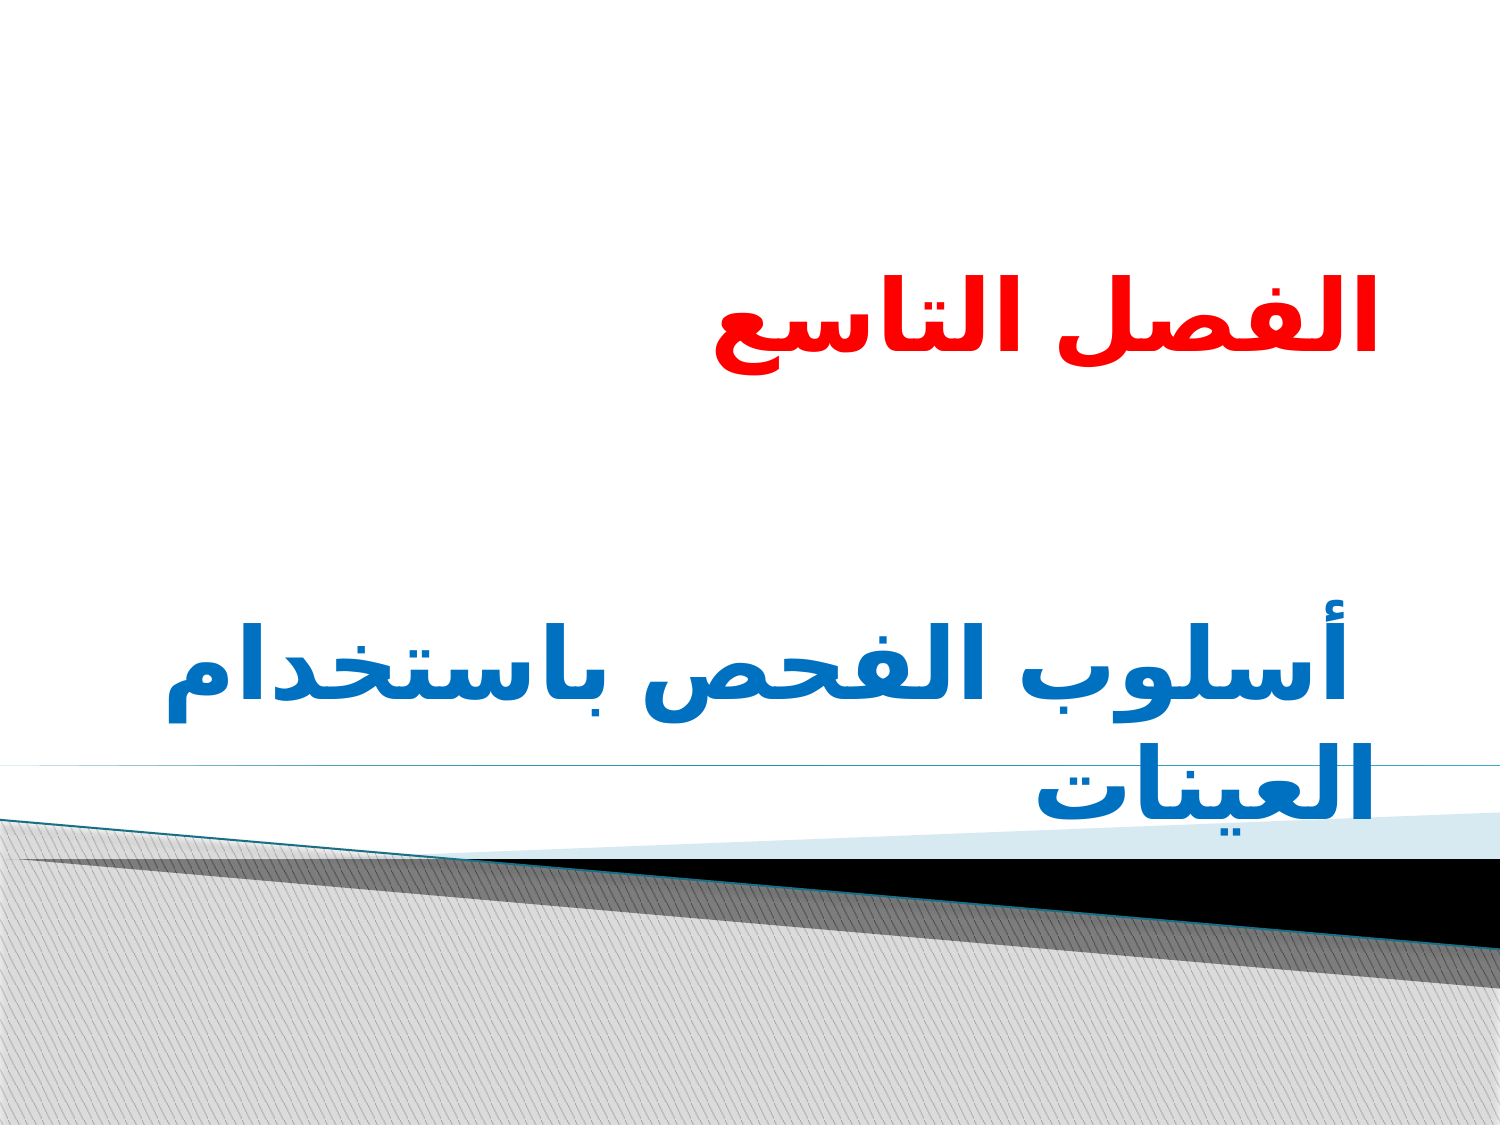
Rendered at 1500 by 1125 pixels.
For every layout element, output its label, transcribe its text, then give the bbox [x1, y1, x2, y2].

picture [5, 859, 1500, 989]
title الفصل التاسع [123, 78, 1399, 379]
subtitle أسلوب الفحص باستخدام العينات [112, 592, 1388, 790]
